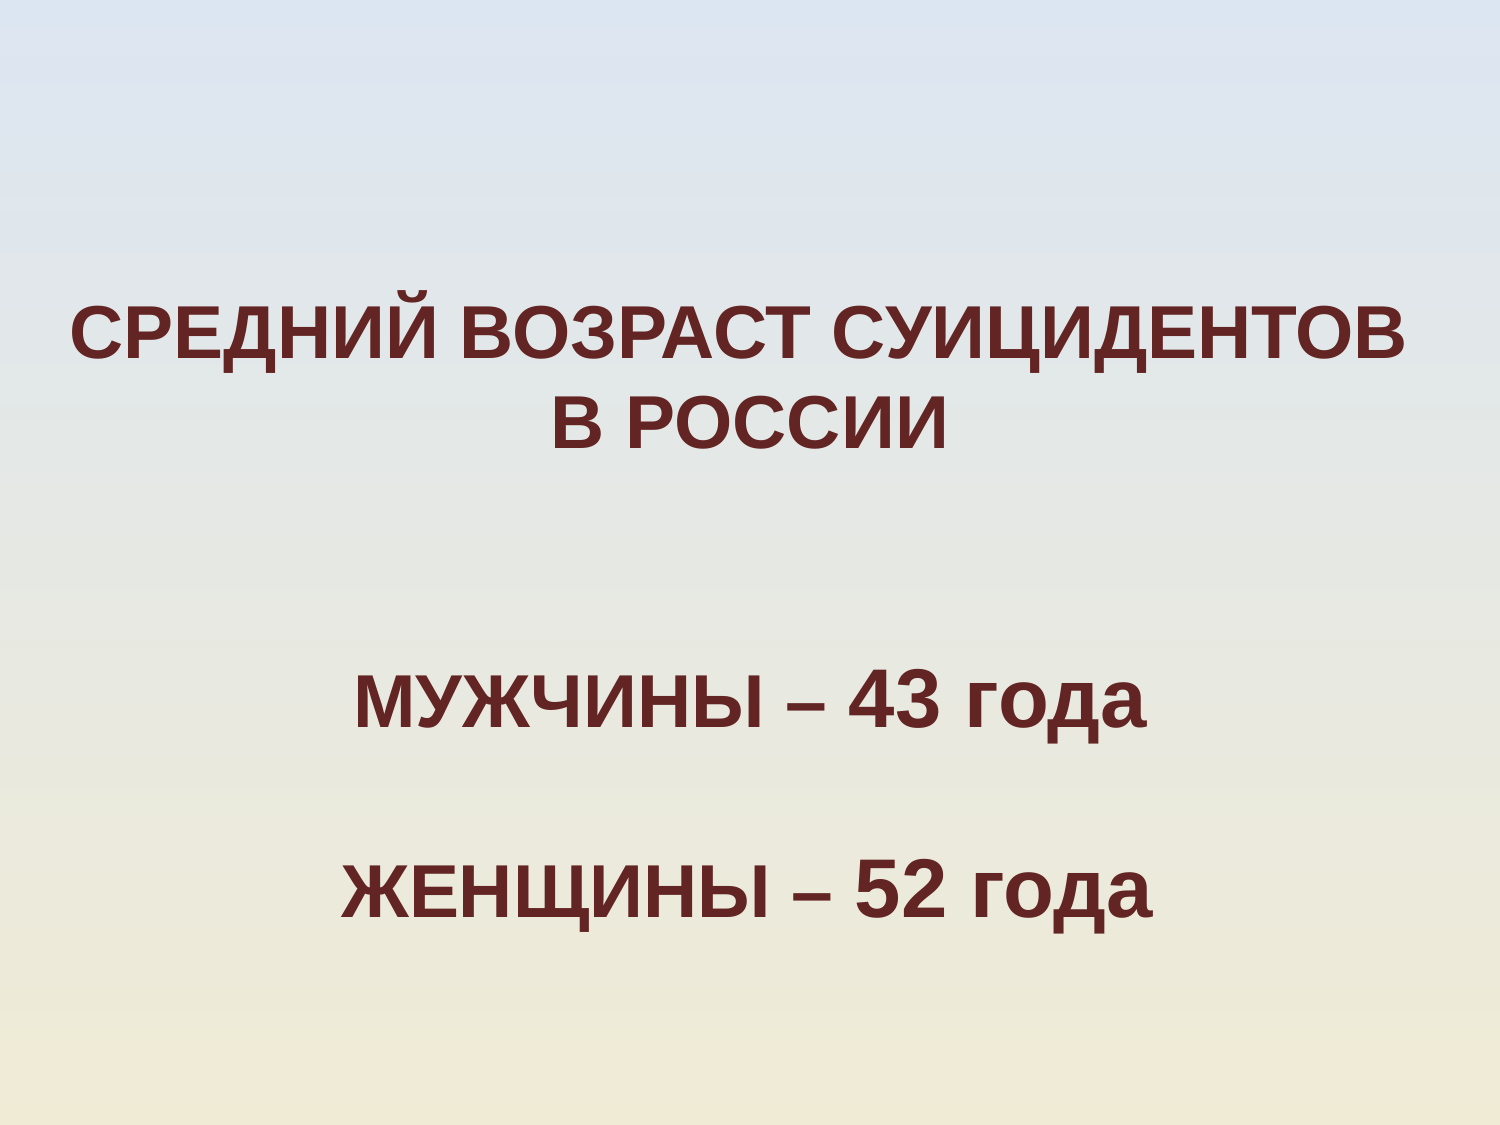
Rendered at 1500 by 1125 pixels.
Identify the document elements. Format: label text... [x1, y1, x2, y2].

text_box СРЕДНИЙ ВОЗРАСТ СУИЦИДЕНТОВ В РОССИИ МУЖЧИНЫ – 43 года ЖЕНЩИНЫ – 52 года [0, 186, 1500, 942]
